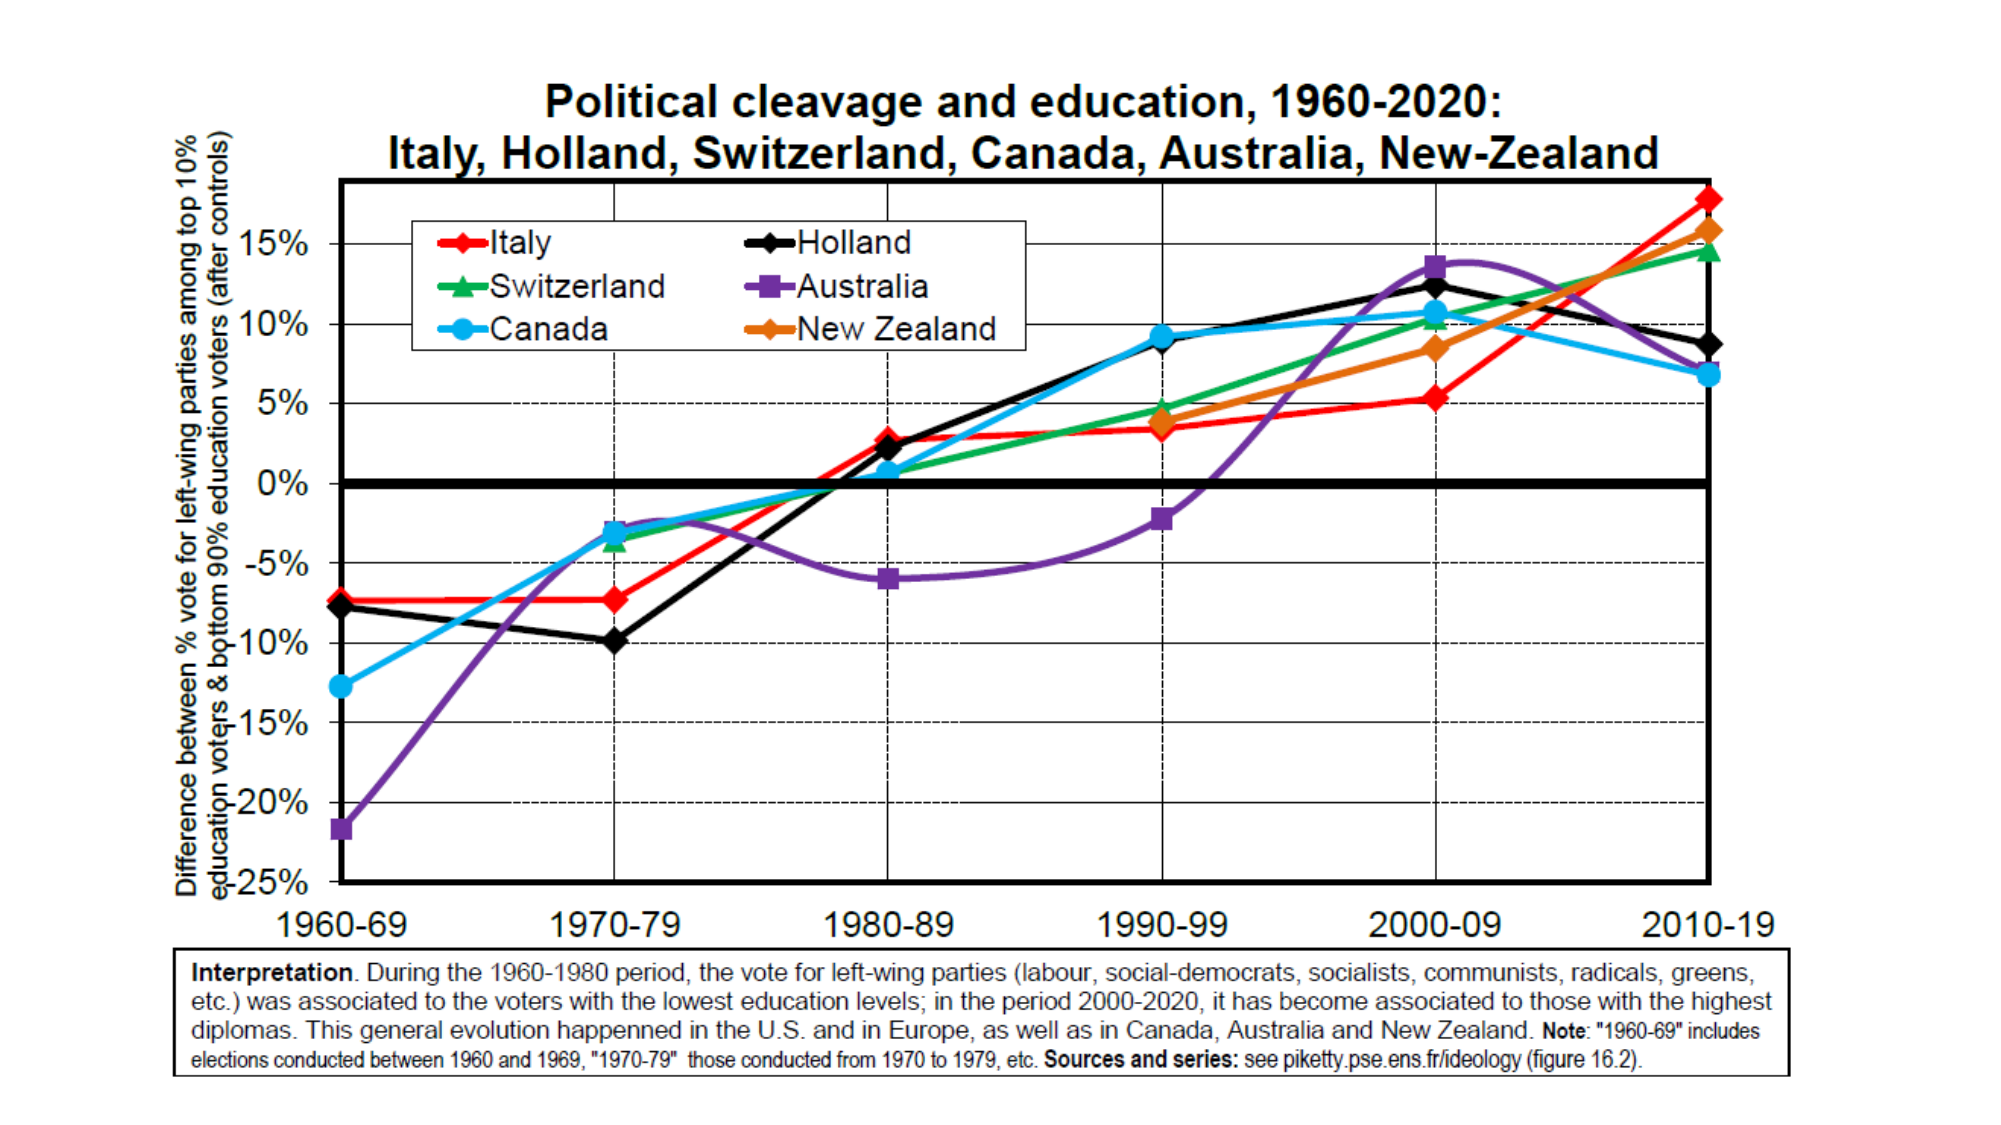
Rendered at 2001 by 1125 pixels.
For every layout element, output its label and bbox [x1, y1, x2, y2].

picture [126, 0, 1874, 1125]
